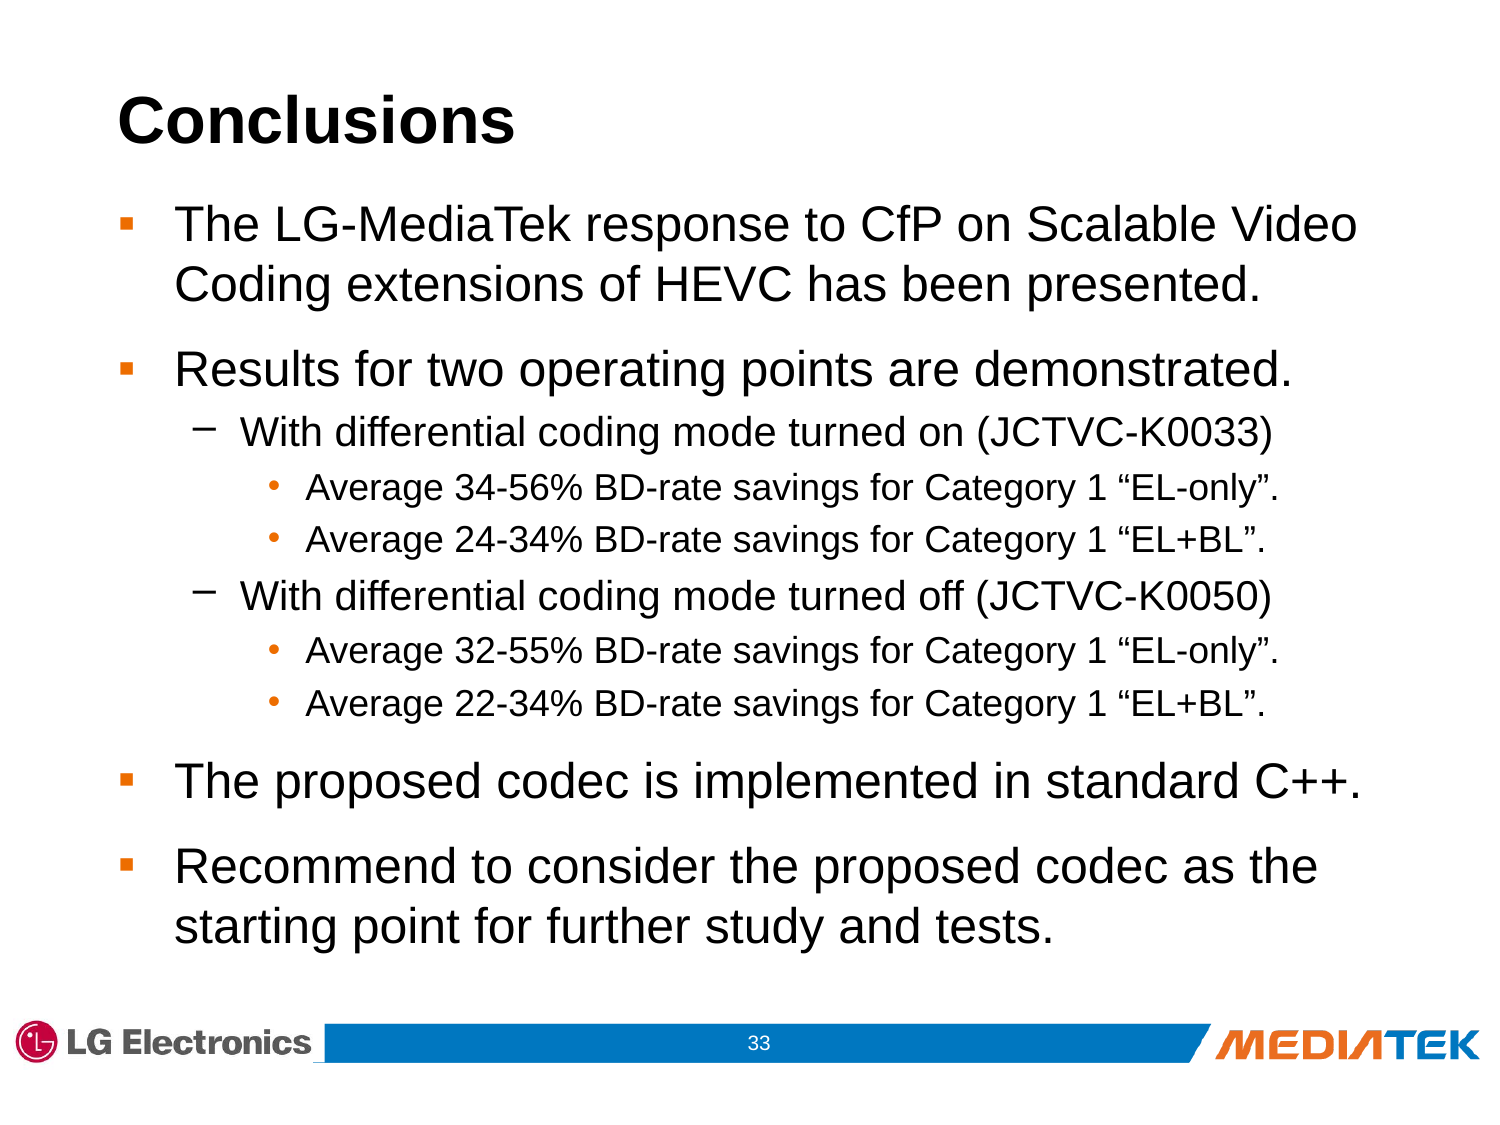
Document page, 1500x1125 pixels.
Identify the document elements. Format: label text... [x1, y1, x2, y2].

picture [798, 1023, 1480, 1063]
list The LG-MediaTek response to CfP on Scalable Video Coding extensions of HEVC has been presented. Results for two operating points are demonstrated. With differential coding mode turned on (JCTVC-K0033) Average 34-56% BD-rate savings for Category 1 “EL-only”. Average 24-34% BD-rate savings for Category 1 “EL+BL”. With differential coding mode turned off (JCTVC-K0050) Average 32-55% BD-rate savings for Category 1 “EL-only”. Average 22-34% BD-rate savings for Category 1 “EL+BL”. The proposed codec is implemented in standard C++. Recommend to consider the proposed codec as the starting point for further study and tests. [102, 184, 1425, 998]
picture [13, 1008, 313, 1075]
picture [325, 1023, 720, 1063]
slide_number 32 [720, 1022, 798, 1090]
title Conclusions [101, 62, 1425, 172]
